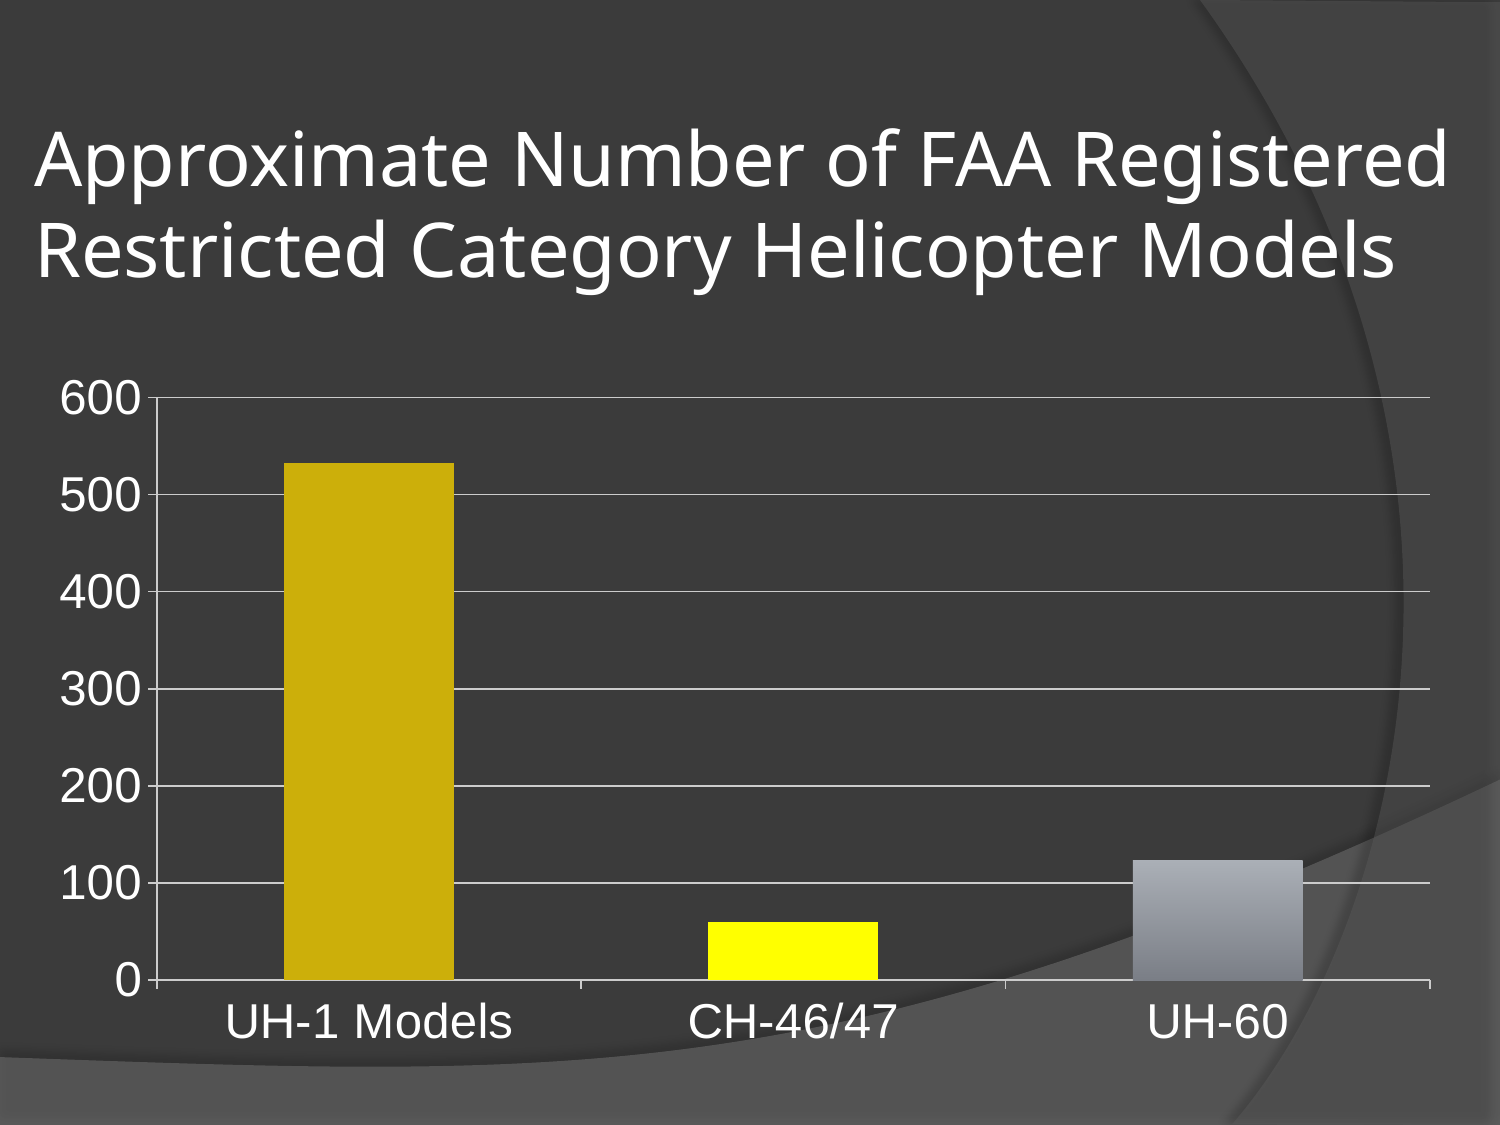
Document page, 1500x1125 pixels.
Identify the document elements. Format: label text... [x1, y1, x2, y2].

chart [59, 369, 1463, 1057]
title Approximate Number of FAA Registered Restricted Category Helicopter Models [26, 66, 1463, 337]
